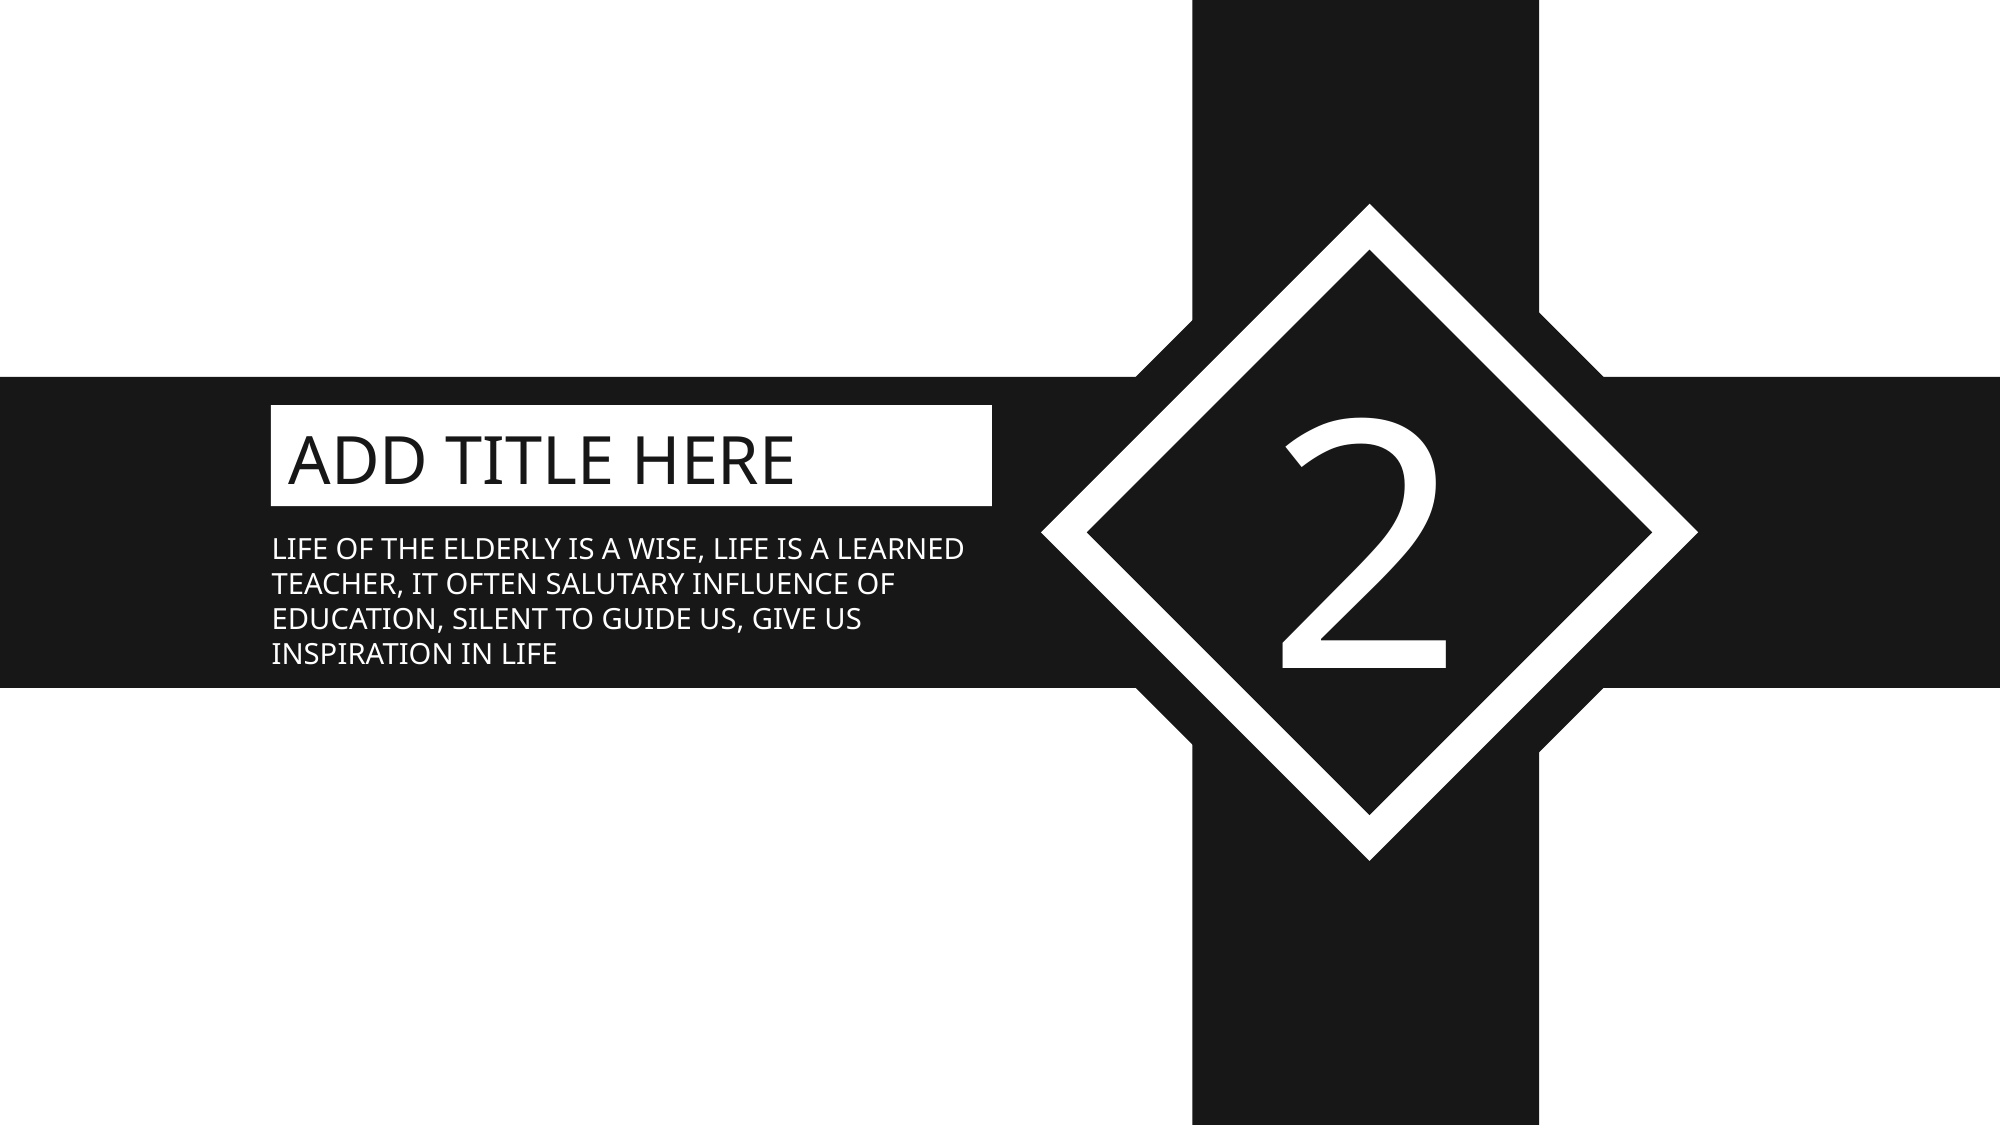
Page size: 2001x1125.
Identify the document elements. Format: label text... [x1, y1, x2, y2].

text_box [989, 141, 1761, 924]
text_box [1298, 746, 1441, 817]
text_box [0, 376, 1134, 689]
text_box [1253, 202, 1700, 863]
text_box [1302, 248, 1437, 315]
text_box [1039, 320, 1251, 744]
text_box [1085, 366, 1251, 699]
text_box [1479, 357, 1654, 708]
text_box 2 [1251, 315, 1479, 746]
text_box [1191, 746, 1540, 1125]
text_box ADD TITLE HERE [273, 410, 987, 506]
text_box [1191, 0, 1540, 319]
text_box LIFE OF THE ELDERLY IS A WISE, LIFE IS A LEARNED TEACHER, IT OFTEN SALUTARY INFLUENCE OF EDUCATION, SILENT TO GUIDE US, GIVE US INSPIRATION IN LIFE [256, 522, 1004, 678]
text_box [1605, 376, 2000, 689]
text_box [270, 404, 993, 507]
